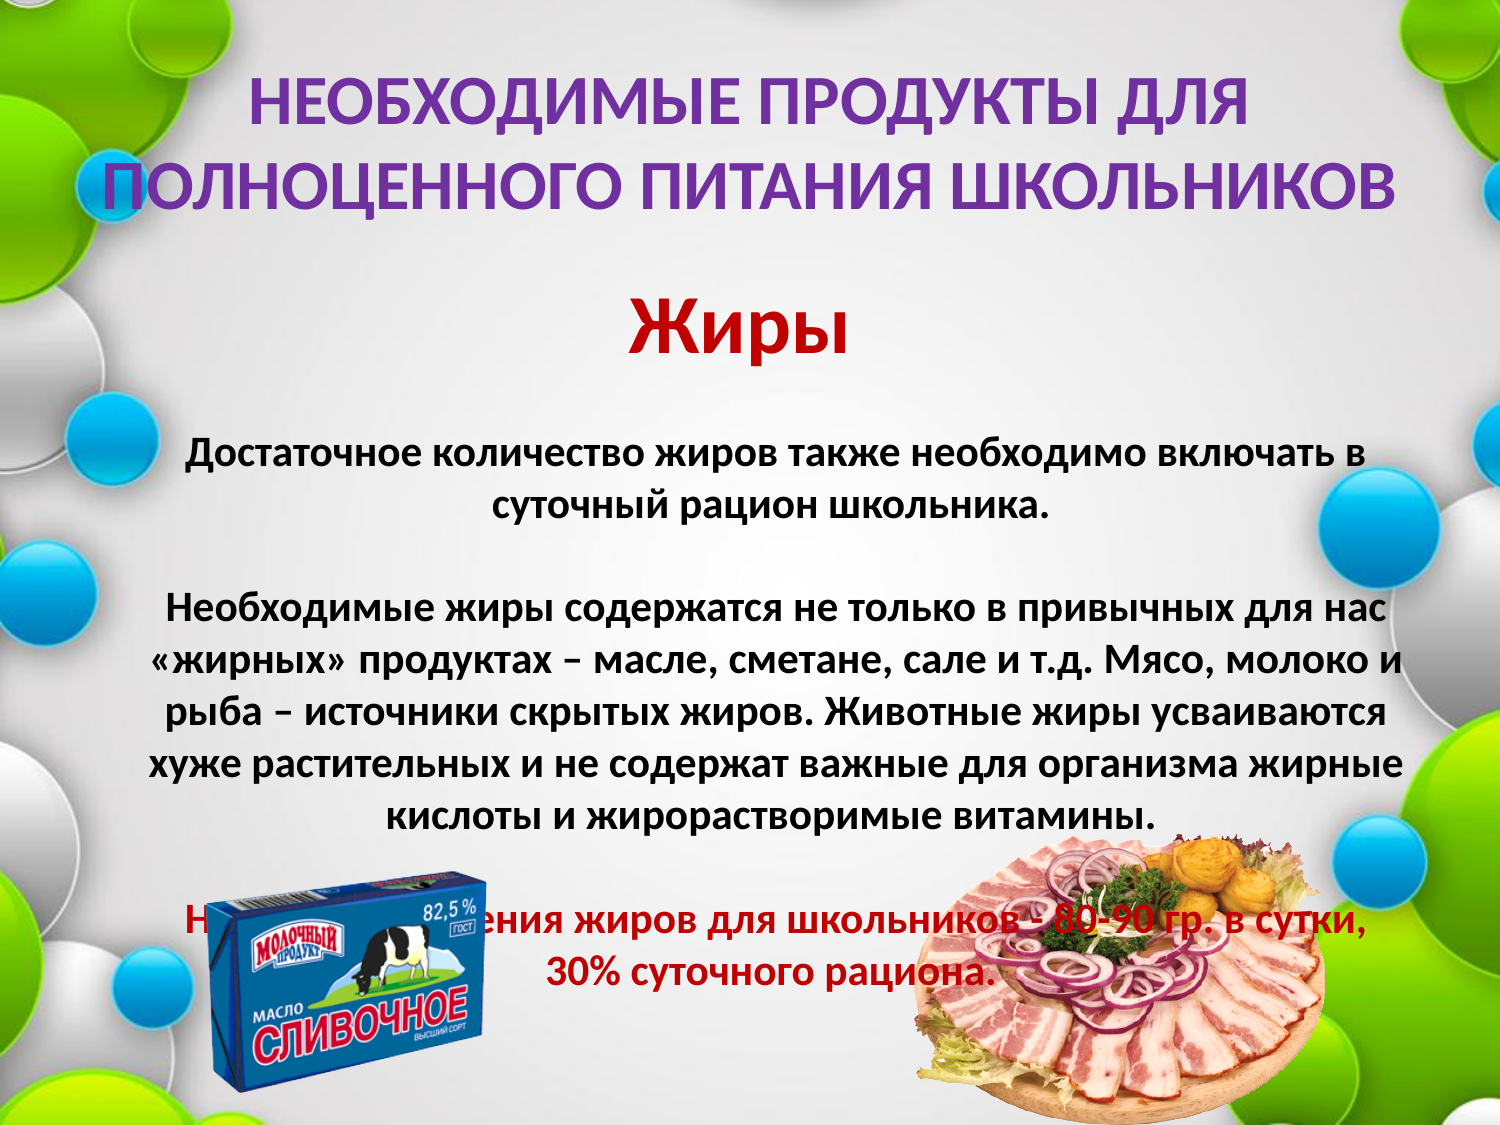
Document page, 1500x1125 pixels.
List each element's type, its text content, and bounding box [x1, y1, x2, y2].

list Жиры Достаточное количество жиров также необходимо включать в суточный рацион школьника. Необходимые жиры содержатся не только в привычных для нас «жирных» продуктах – масле, сметане, сале и т.д. Мясо, молоко и рыба – источники скрытых жиров. Животные жиры усваиваются хуже растительных и не содержат важные для организма жирные кислоты и жирорастворимые витамины. Норма потребления жиров для школьников - 80-90 гр. в сутки, 30% суточного рациона. [75, 262, 1425, 1005]
title Необходимые продукты для полноценного питания школьников [75, 45, 1425, 233]
picture [0, 0, 1500, 1125]
